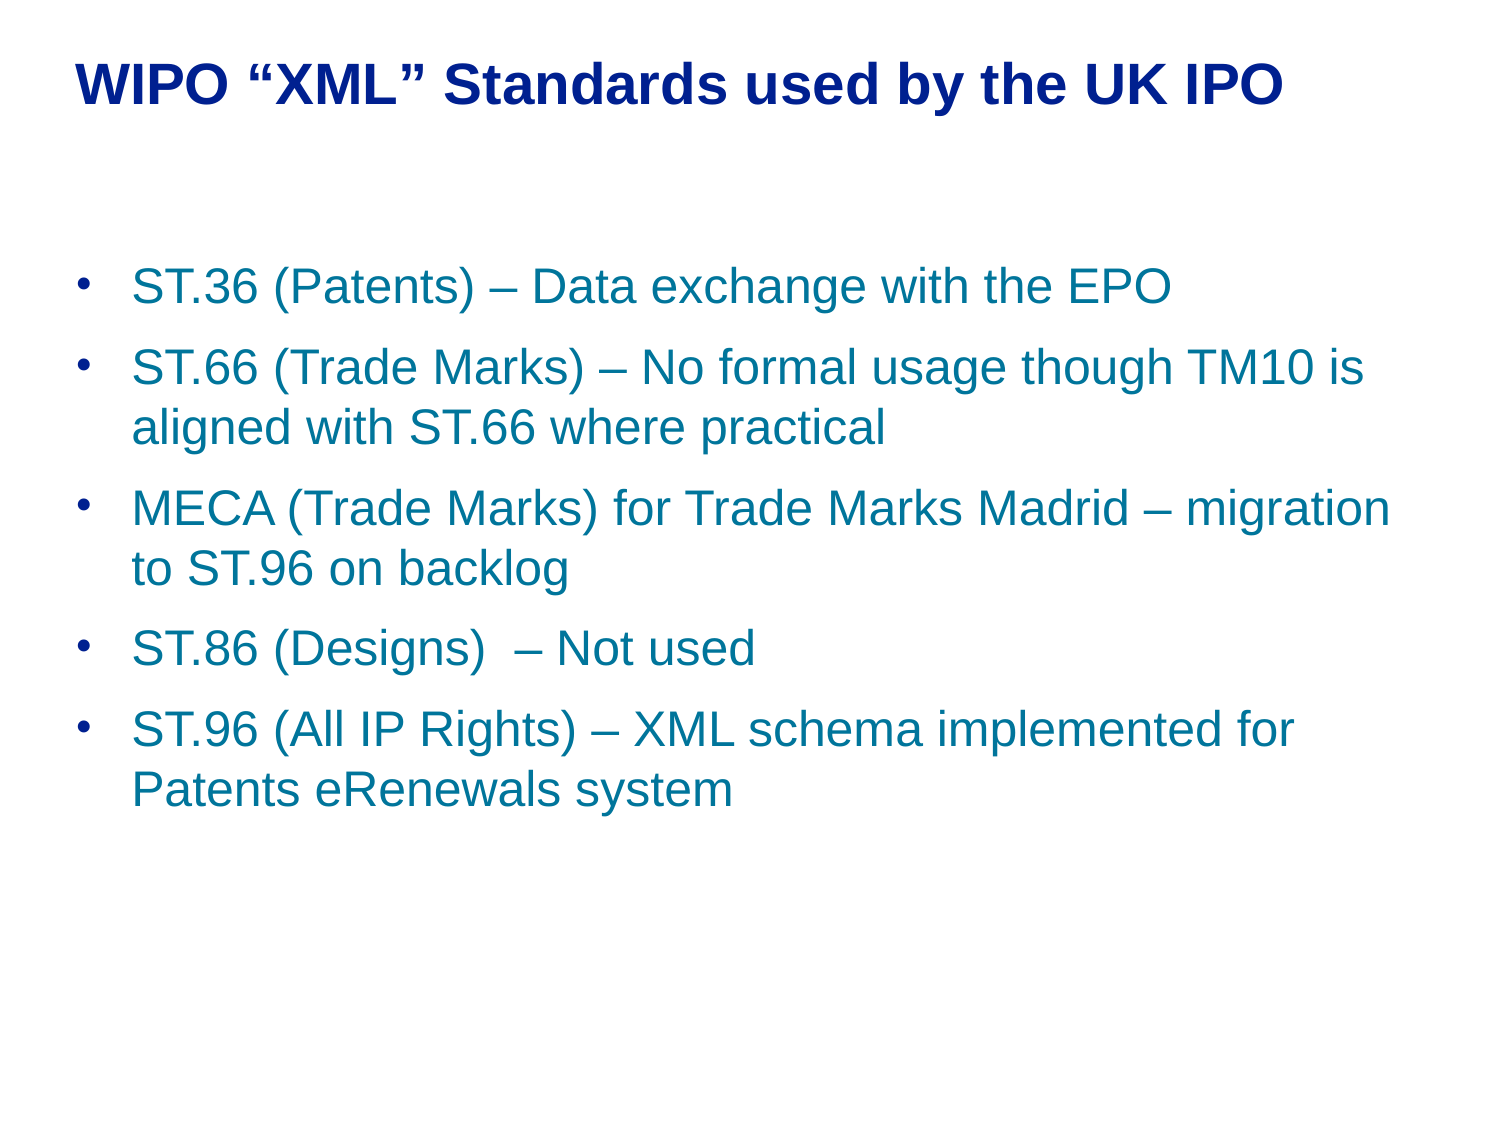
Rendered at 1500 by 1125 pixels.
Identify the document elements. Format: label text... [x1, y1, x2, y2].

title WIPO “XML” Standards used by the UK IPO [74, 45, 1426, 222]
list ST.36 (Patents) – Data exchange with the EPO ST.66 (Trade Marks) – No formal usage though TM10 is aligned with ST.66 where practical MECA (Trade Marks) for Trade Marks Madrid – migration to ST.96 on backlog ST.86 (Designs) – Not used ST.96 (All IP Rights) – XML schema implemented for Patents eRenewals system [74, 245, 1426, 1034]
